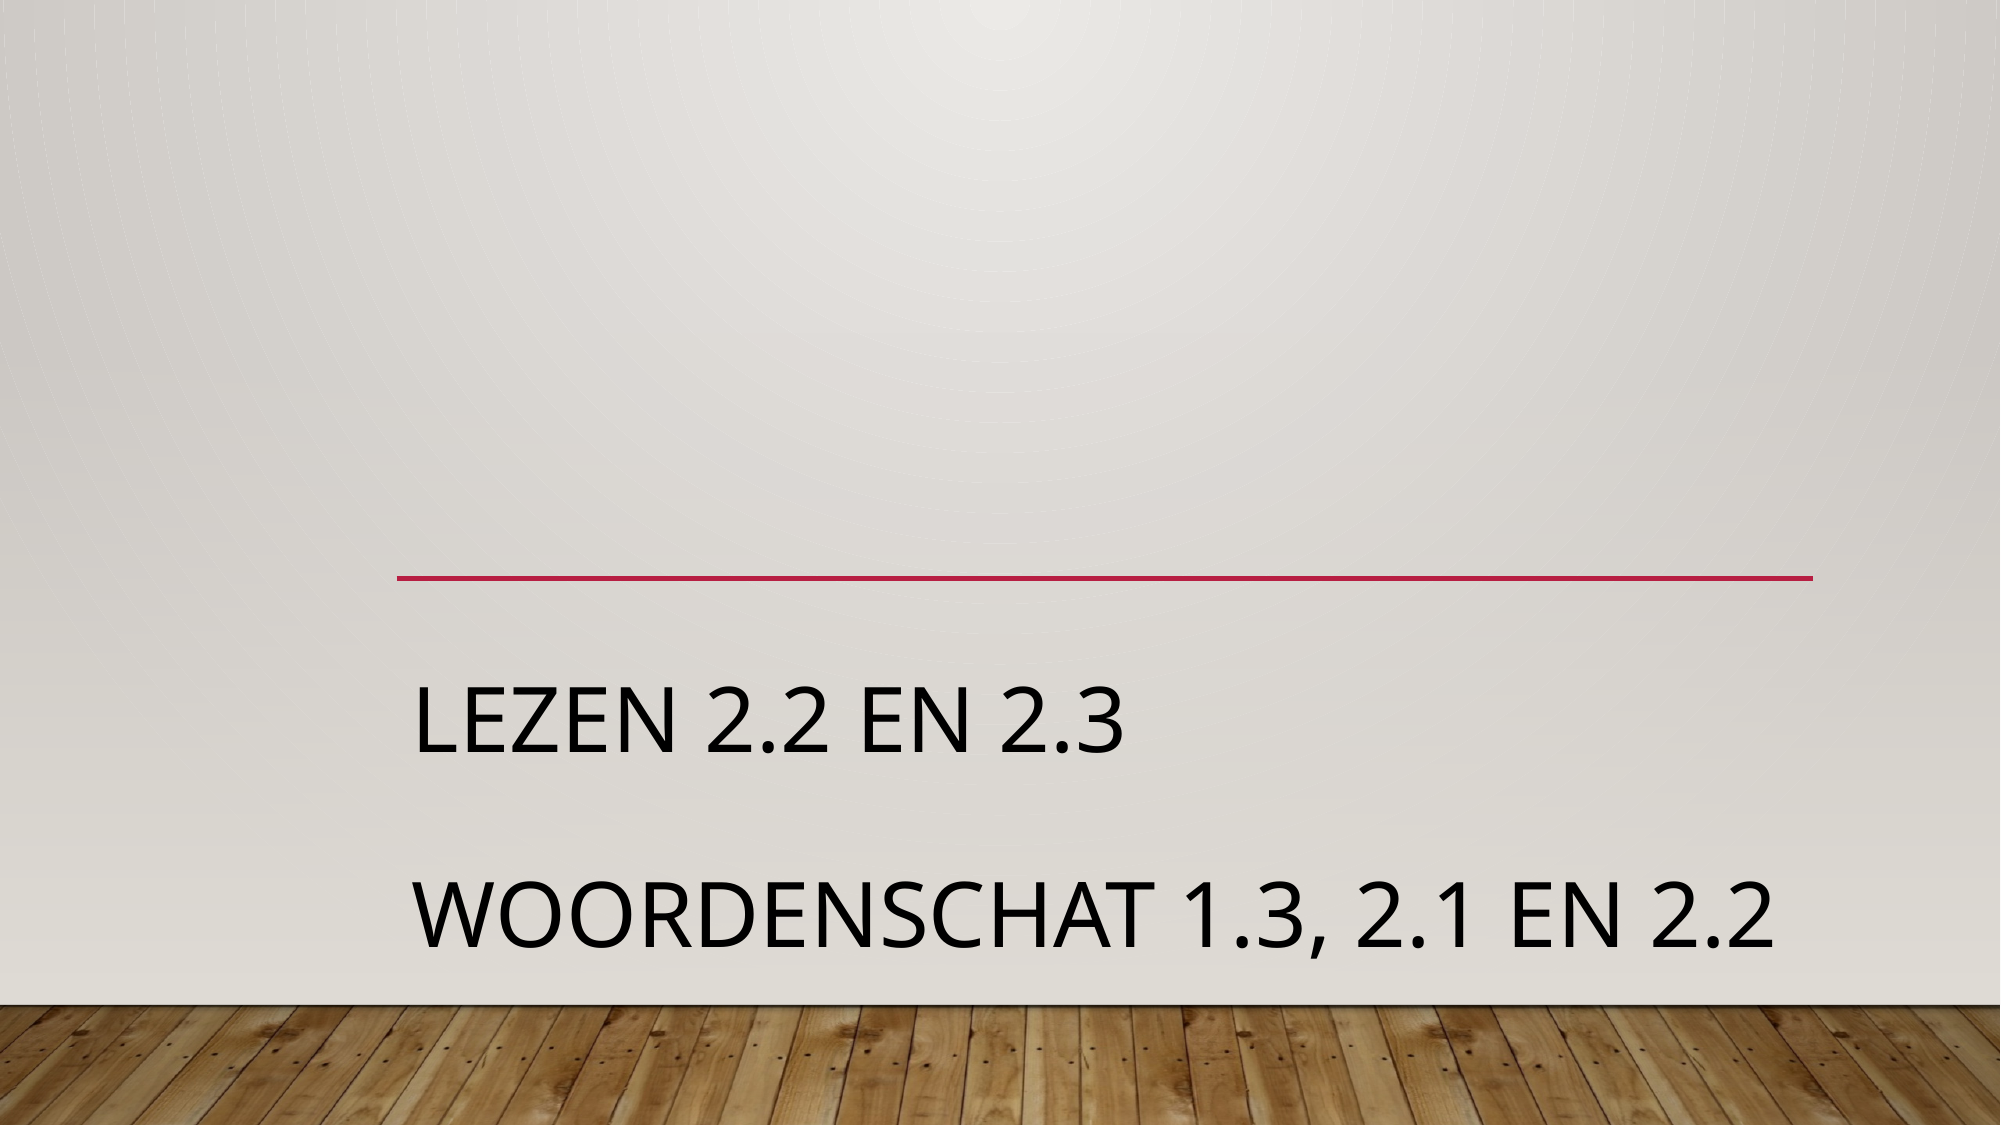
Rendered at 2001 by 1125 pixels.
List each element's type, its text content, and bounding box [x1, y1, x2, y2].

title Lezen 2.2 en 2.3 Woordenschat 1.3, 2.1 en 2.2 [396, 659, 1814, 1077]
picture [0, 1005, 2000, 1125]
